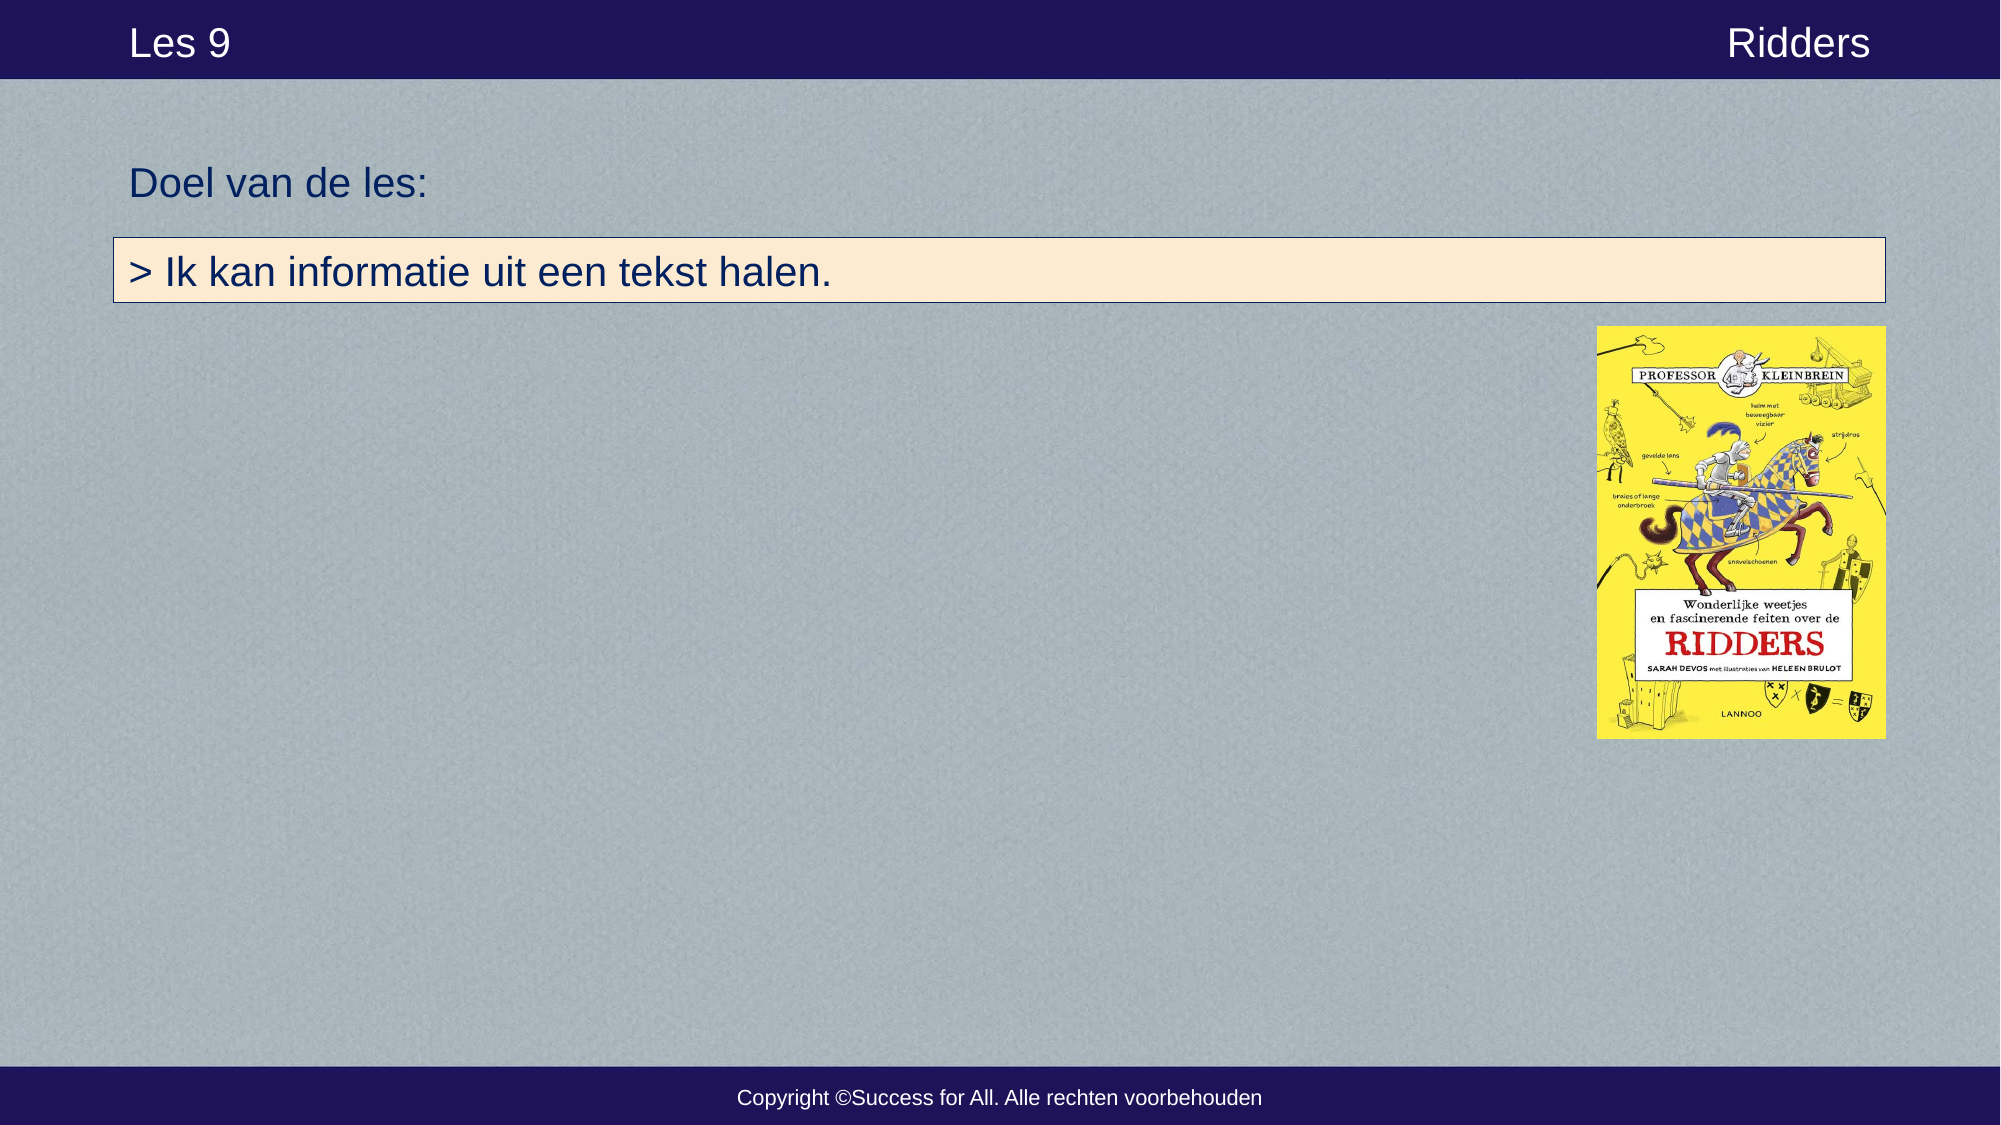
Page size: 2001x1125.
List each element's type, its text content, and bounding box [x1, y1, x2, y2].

text_box Doel van de les: [113, 148, 1635, 214]
text_box > Ik kan informatie uit een tekst halen. [113, 237, 1886, 303]
text_box Les 9 [114, 8, 354, 73]
text_box Copyright ©Success for All. Alle rechten voorbehouden [0, 1076, 2000, 1125]
picture [0, 0, 2001, 1125]
text_box Ridders [999, 8, 1886, 73]
